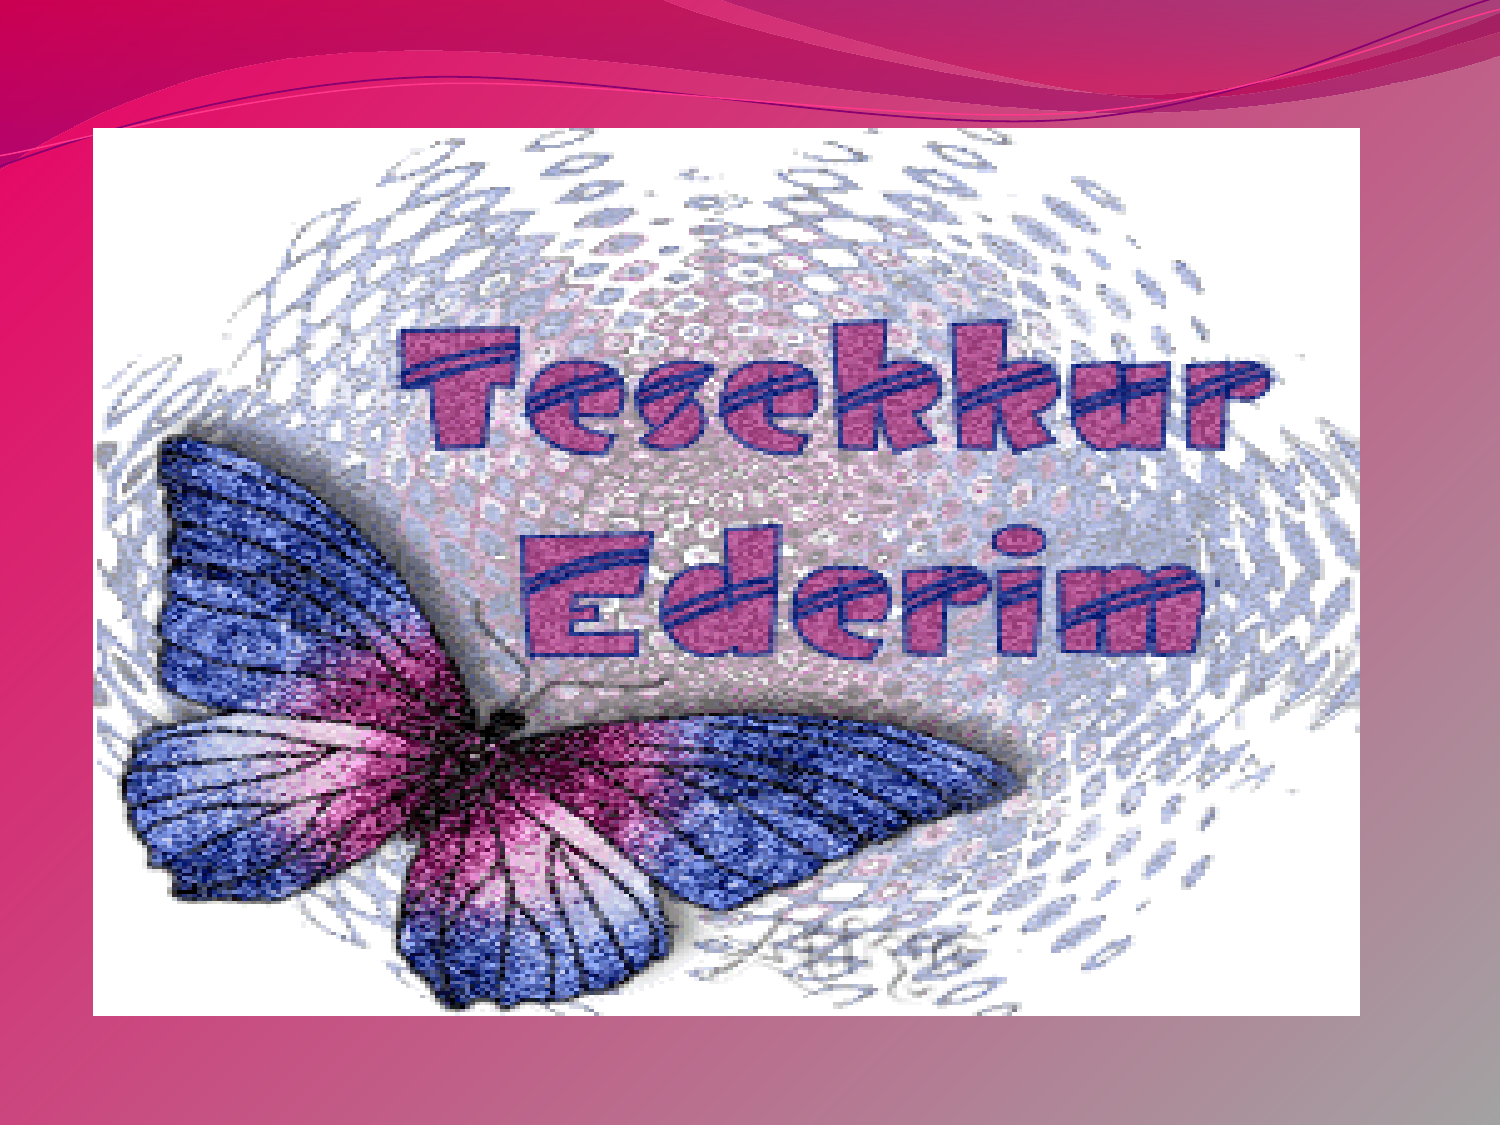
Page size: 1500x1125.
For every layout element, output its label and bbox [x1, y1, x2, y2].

list [93, 128, 1360, 1016]
